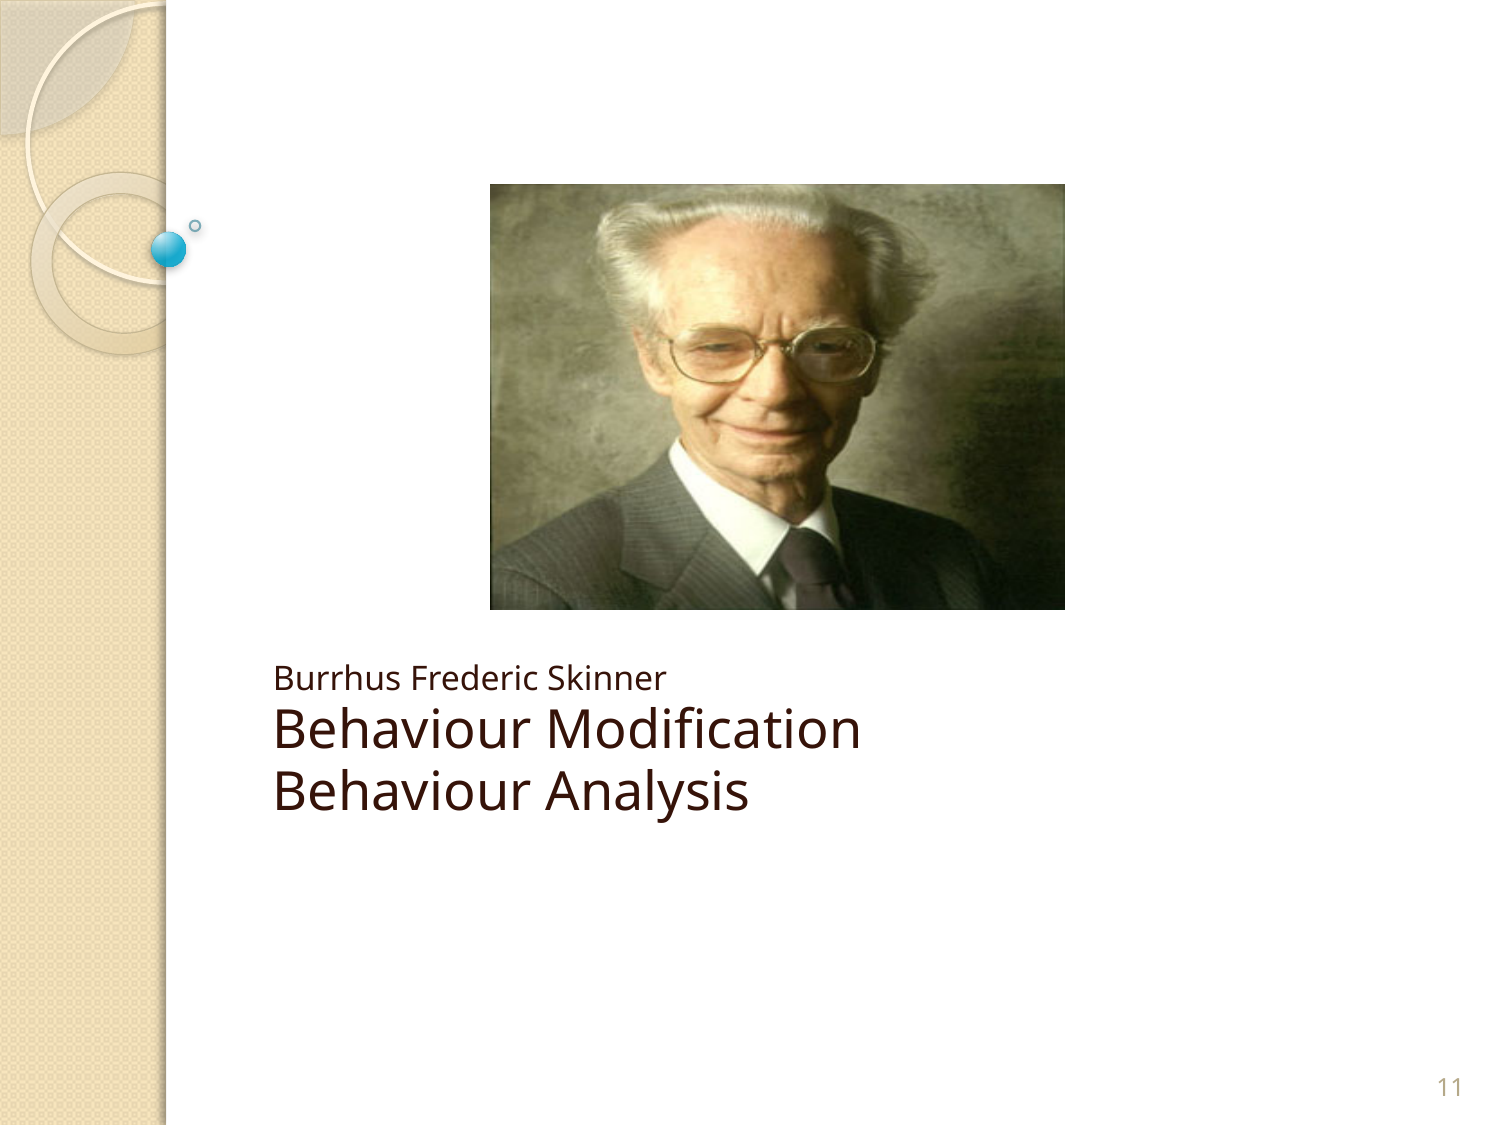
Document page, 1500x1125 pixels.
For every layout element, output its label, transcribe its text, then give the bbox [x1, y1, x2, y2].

slide_number 11 [1413, 1034, 1488, 1113]
subtitle Burrhus Frederic Skinner Behaviour Modification Behaviour Analysis [254, 664, 1349, 830]
picture [489, 184, 1065, 610]
